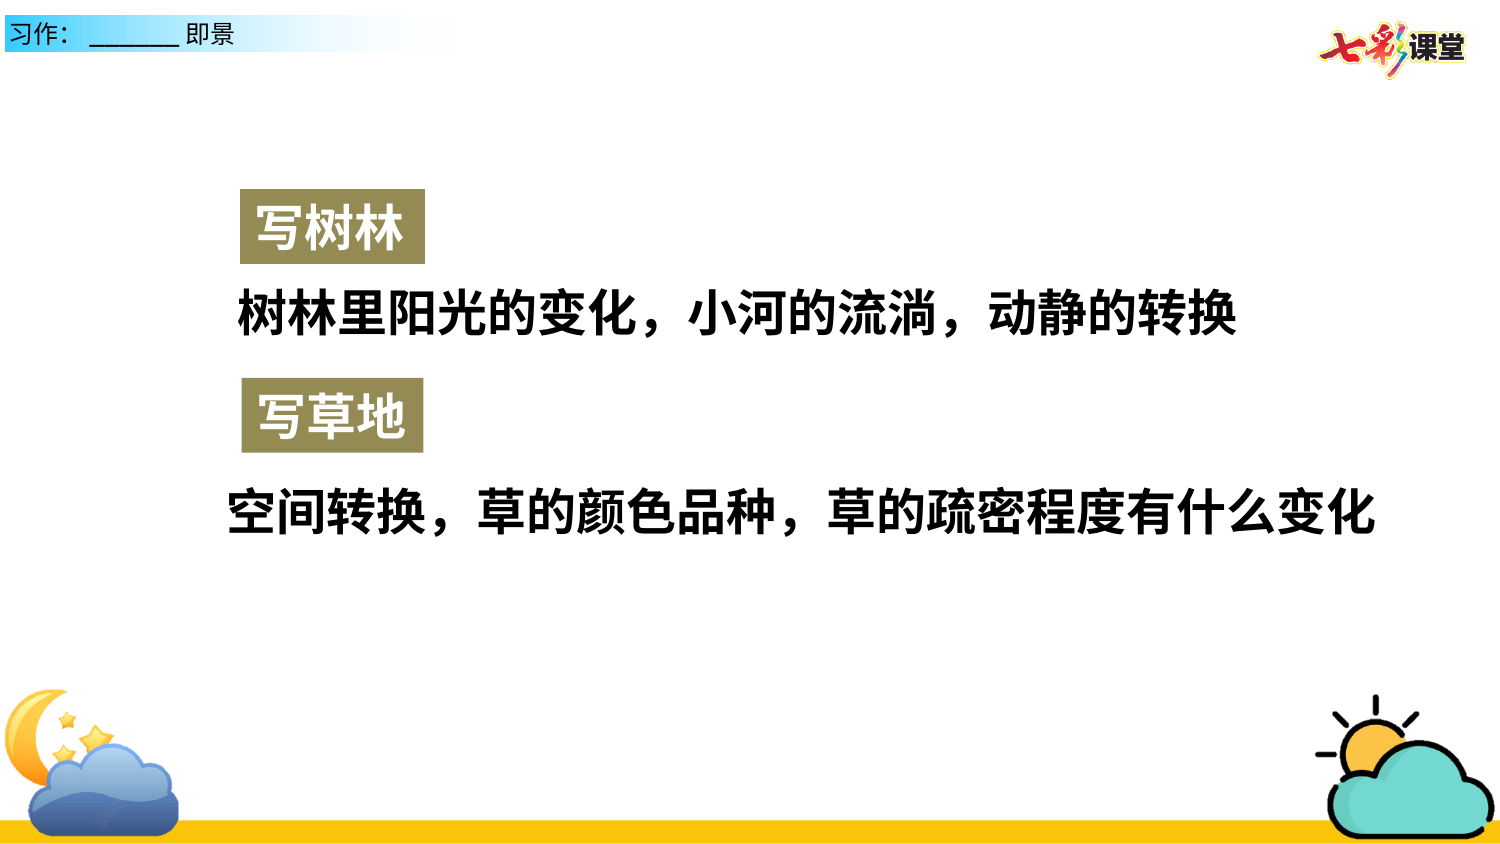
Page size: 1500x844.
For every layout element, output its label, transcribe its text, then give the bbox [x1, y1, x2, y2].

picture [1278, 640, 1500, 844]
text_box 写树林 [240, 189, 425, 264]
picture [0, 686, 185, 844]
text_box 空间转换，草的颜色品种，草的疏密程度有什么变化 [211, 473, 1472, 548]
text_box 树林里阳光的变化，小河的流淌，动静的转换 [222, 273, 1291, 349]
picture [1316, 20, 1468, 80]
text_box 写草地 [241, 377, 424, 453]
